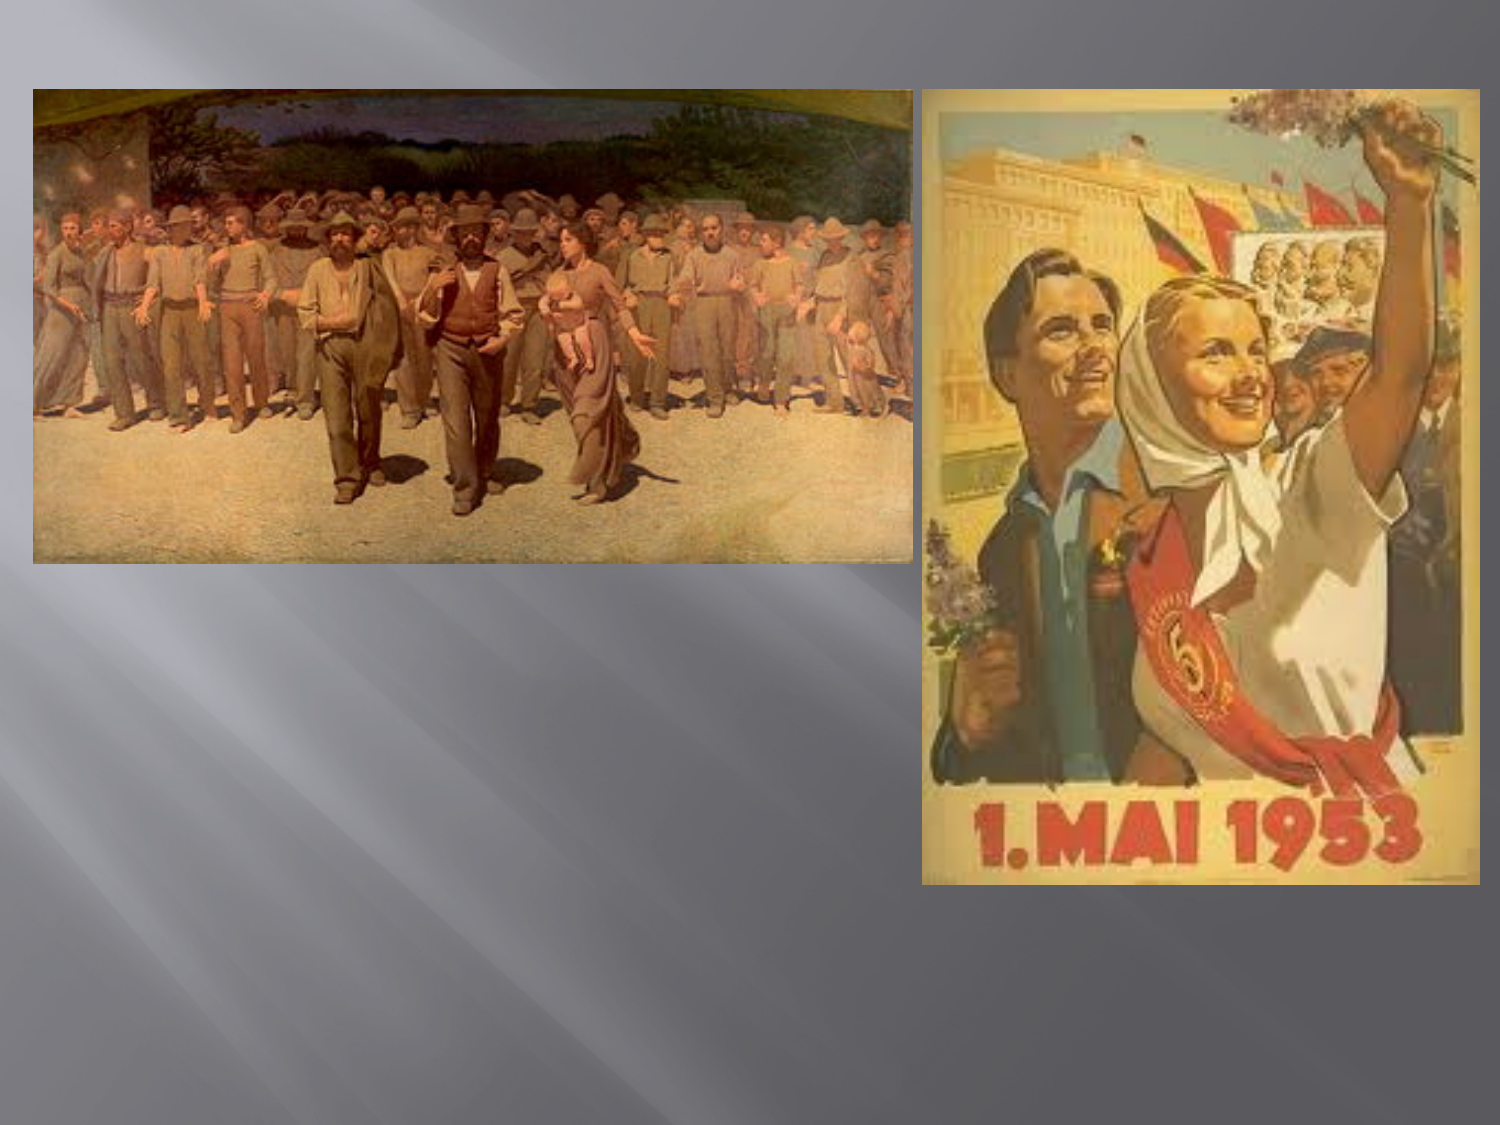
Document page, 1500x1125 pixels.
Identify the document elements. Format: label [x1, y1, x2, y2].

picture [921, 88, 1481, 885]
picture [32, 88, 914, 565]
